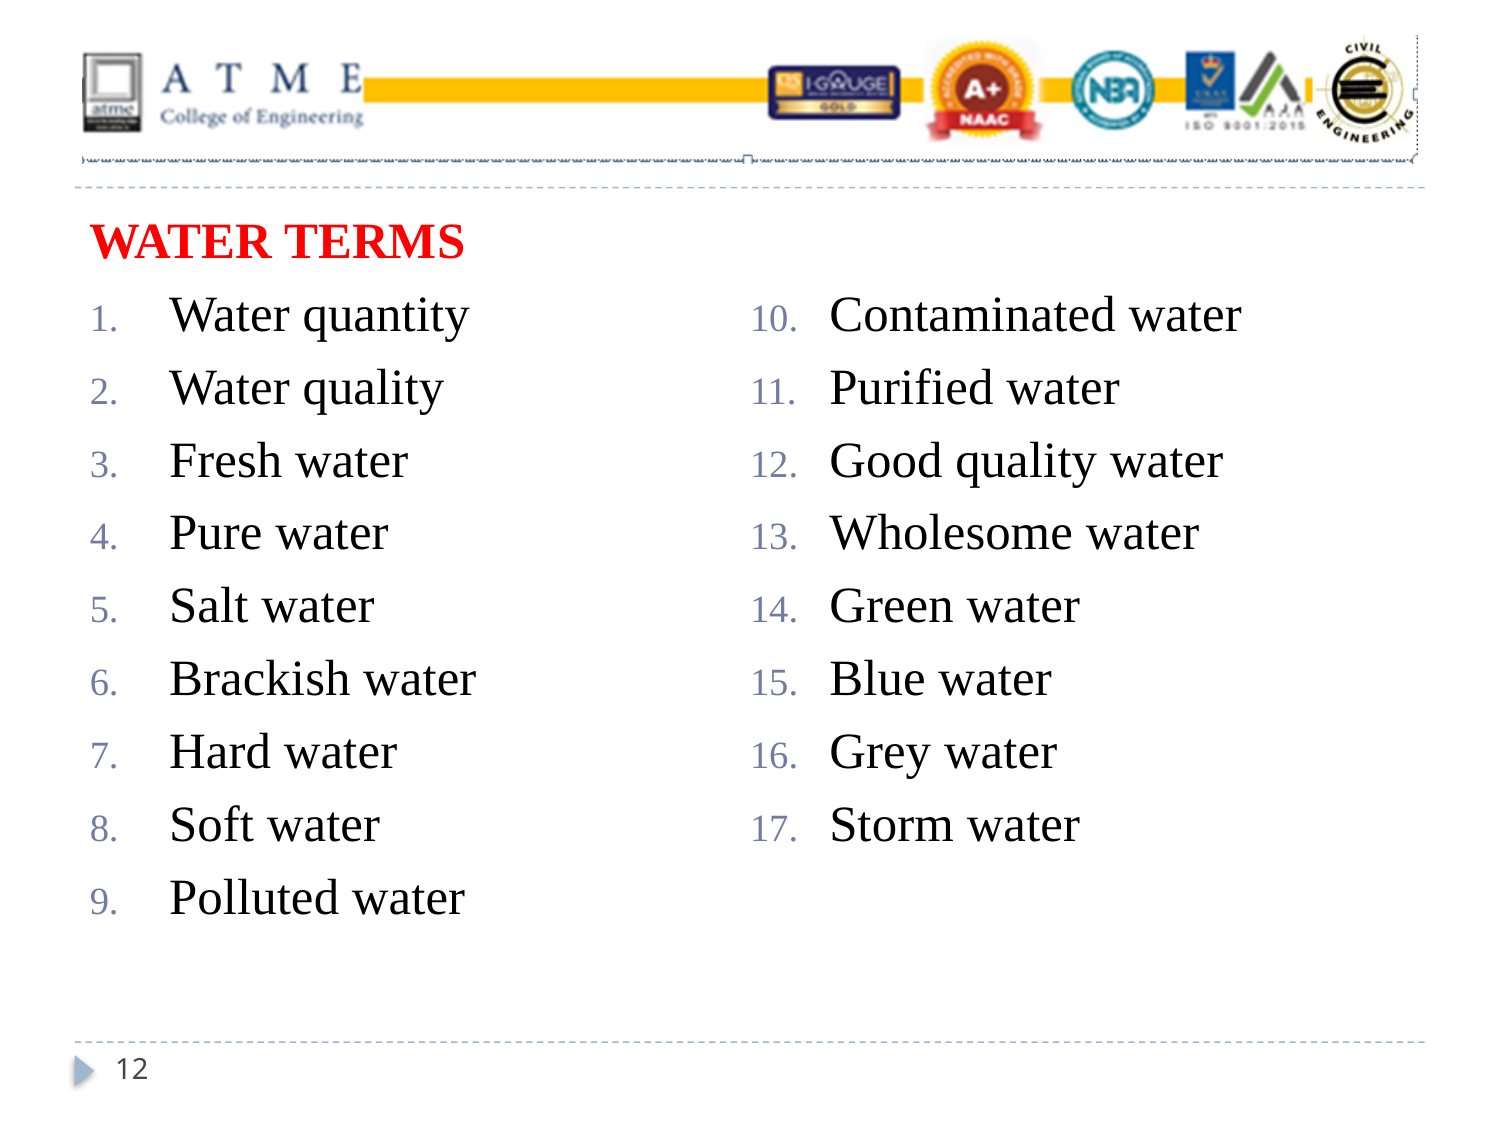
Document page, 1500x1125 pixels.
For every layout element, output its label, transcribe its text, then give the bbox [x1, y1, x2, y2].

slide_number 12 [100, 1042, 426, 1103]
picture [82, 35, 1418, 164]
list WATER TERMS Water quantity Water quality Fresh water Pure water Salt water Brackish water Hard water Soft water Polluted water Contaminated water Purified water Good quality water Wholesome water Green water Blue water Grey water Storm water [75, 200, 1425, 1010]
